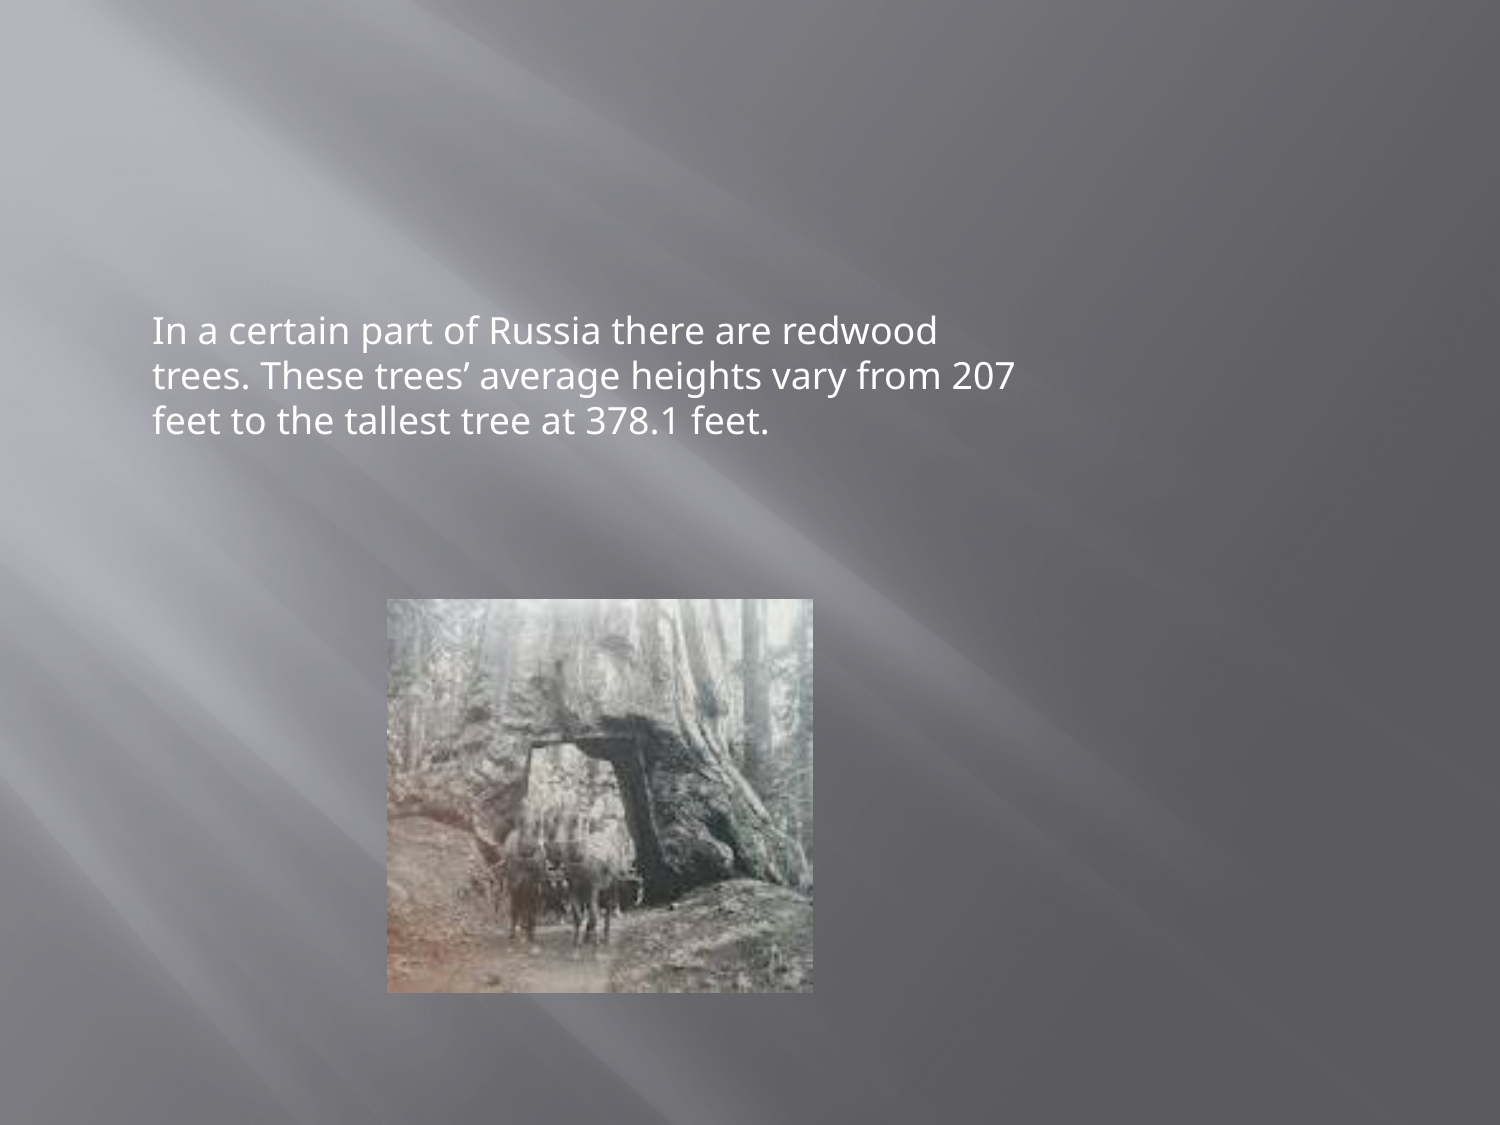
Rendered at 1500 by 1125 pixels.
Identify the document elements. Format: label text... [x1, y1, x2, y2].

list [387, 599, 813, 993]
text_box In a certain part of Russia there are redwood trees. These trees’ average heights vary from 207 feet to the tallest tree at 378.1 feet. [137, 299, 1038, 450]
